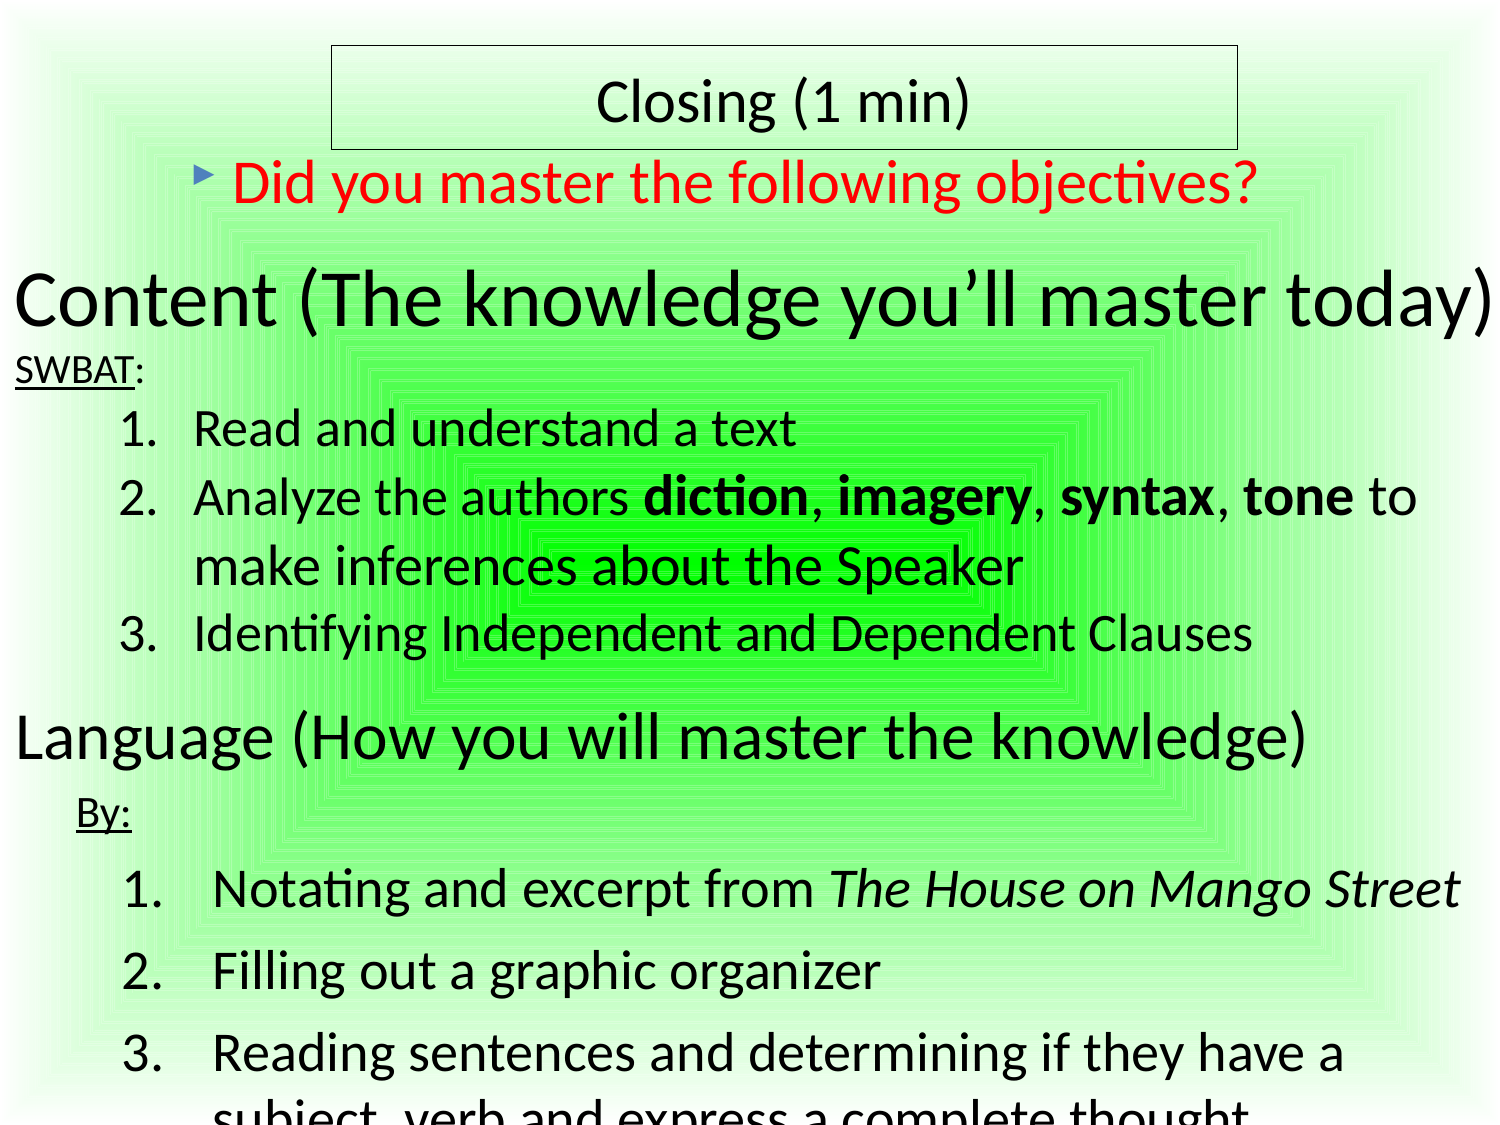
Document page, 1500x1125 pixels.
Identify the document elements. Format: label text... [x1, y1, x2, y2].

text_box Content (The knowledge you’ll master today) SWBAT: Read and understand a text Analyze the authors diction, imagery, syntax, tone to make inferences about the Speaker Identifying Independent and Dependent Clauses [0, 237, 1500, 845]
list Language (How you will master the knowledge) By: Notating and excerpt from The House on Mango Street Filling out a graphic organizer Reading sentences and determining if they have a subject, verb and express a complete thought [0, 845, 1500, 1125]
text_box Did you master the following objectives? [0, 134, 1434, 224]
title Closing (1 min) [331, 45, 1238, 134]
